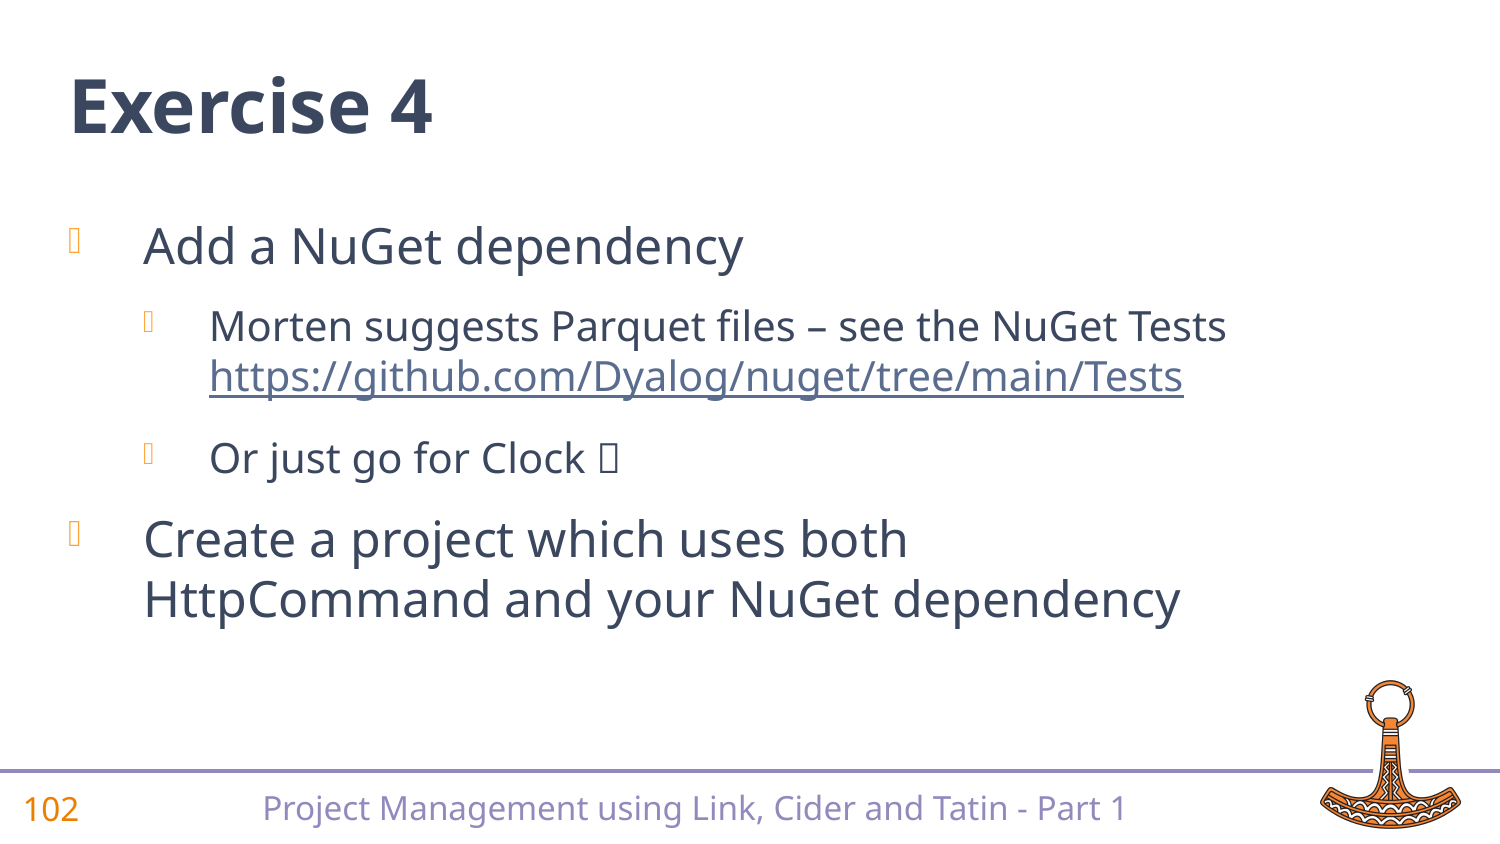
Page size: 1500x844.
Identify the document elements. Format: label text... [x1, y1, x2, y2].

list Add a NuGet dependency Morten suggests Parquet files – see the NuGet Tests https://github.com/Dyalog/nuget/tree/main/Tests Or just go for Clock  Create a project which uses both HttpCommand and your NuGet dependency [53, 207, 1284, 740]
picture [1320, 680, 1461, 829]
title Exercise 4 [53, 43, 1203, 157]
